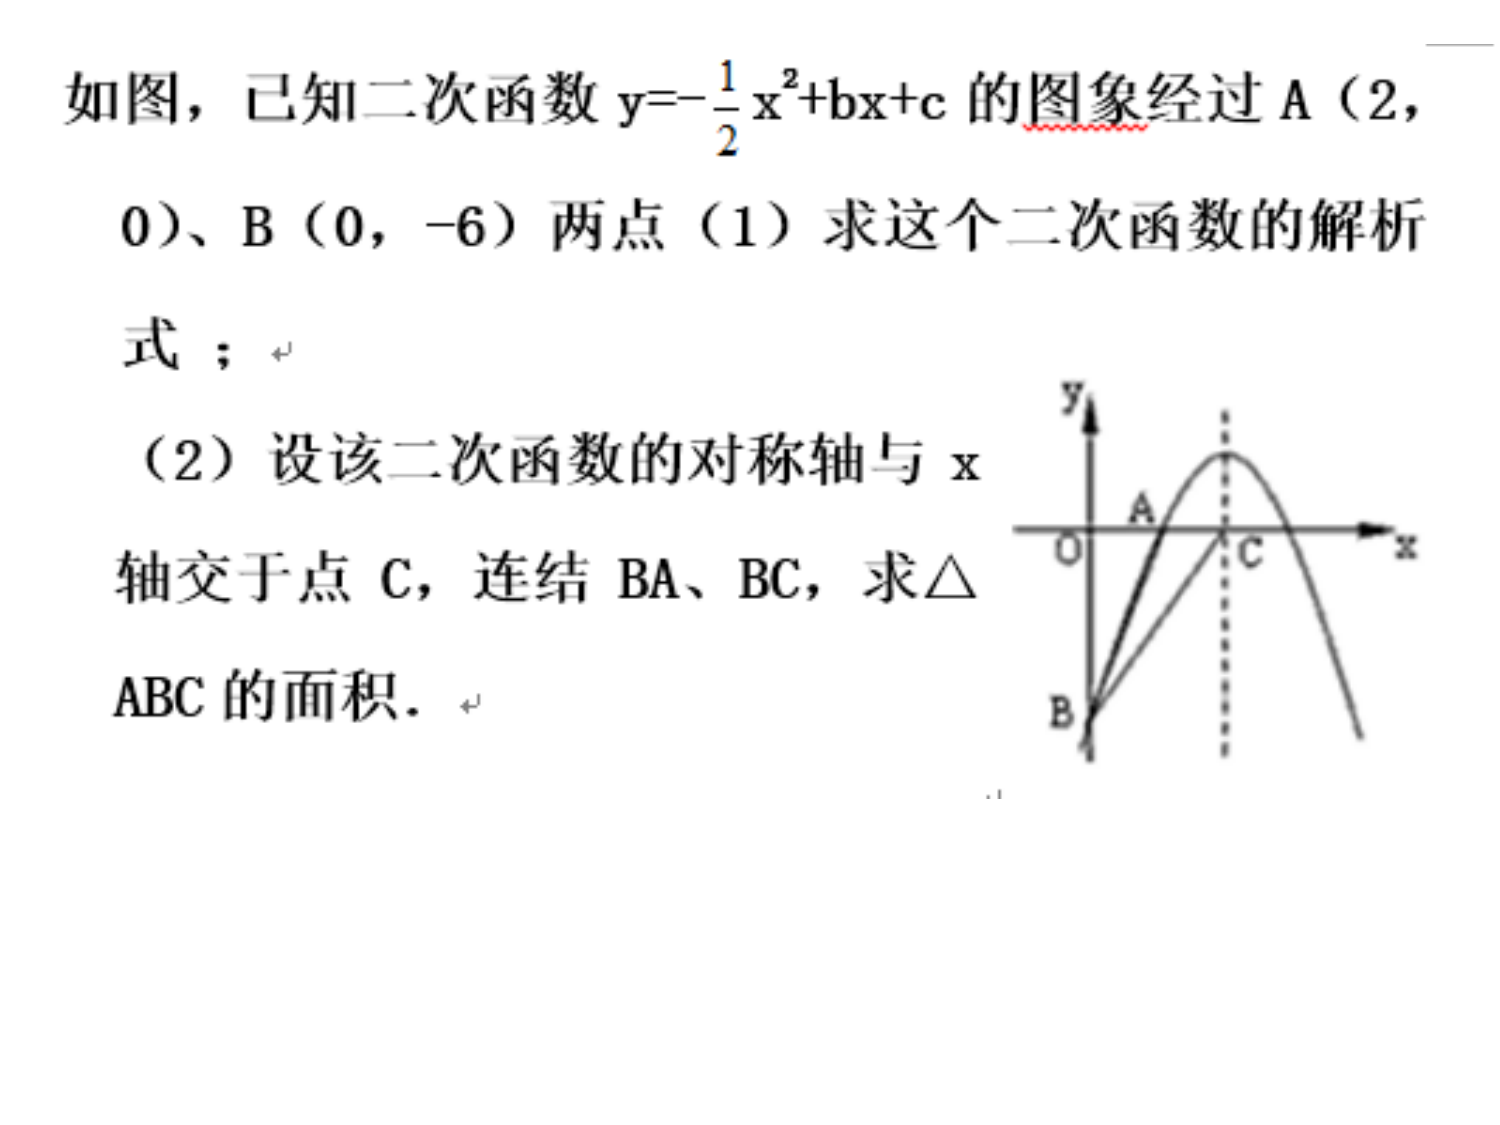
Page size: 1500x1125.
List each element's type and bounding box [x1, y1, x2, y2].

picture [36, 44, 1500, 799]
